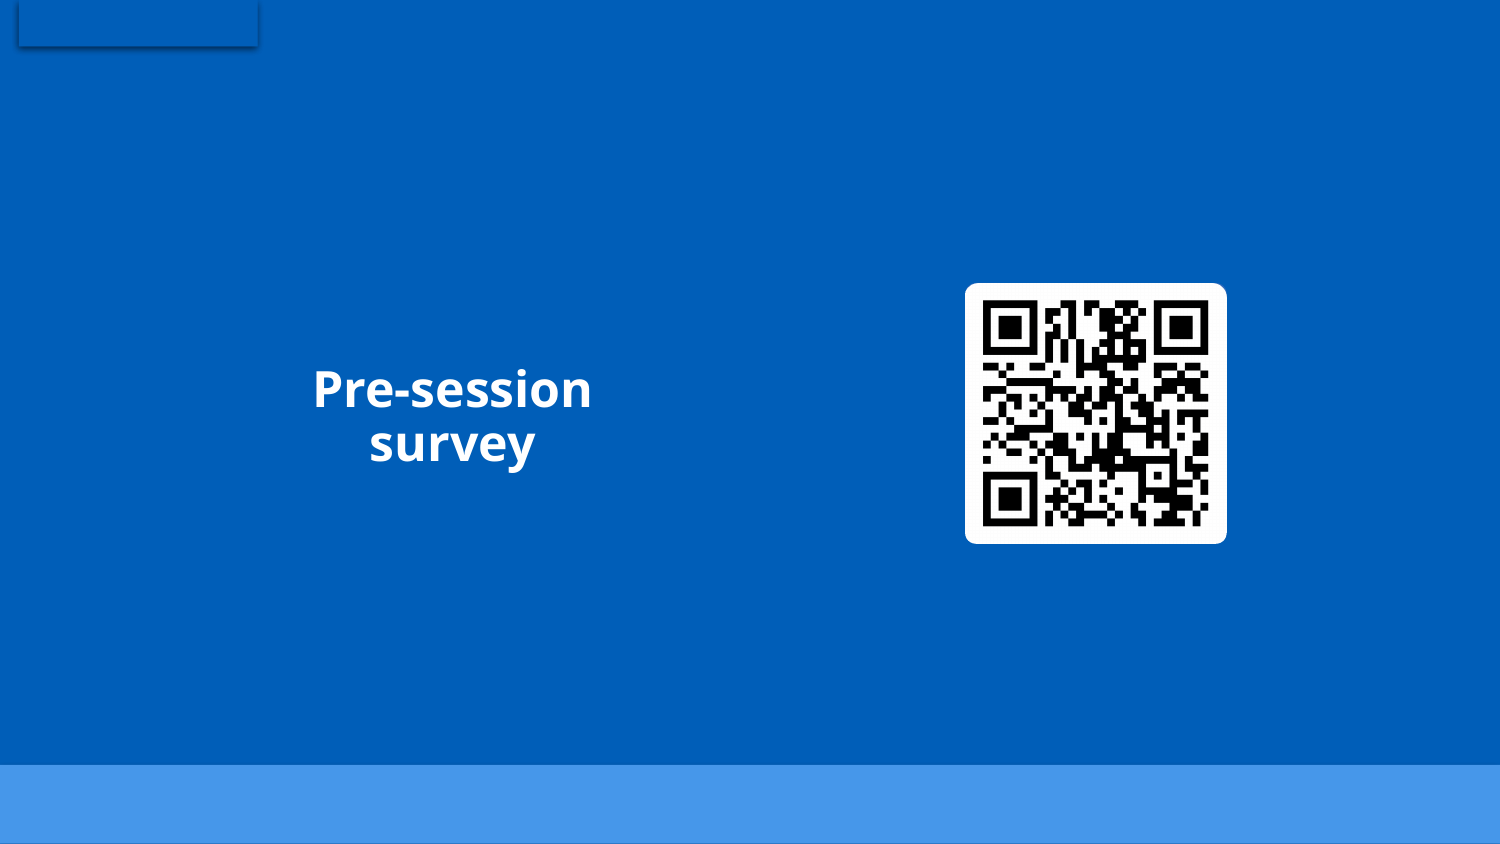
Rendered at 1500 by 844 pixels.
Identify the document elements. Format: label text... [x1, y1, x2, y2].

picture [964, 282, 1227, 544]
title Pre-session survey [247, 357, 659, 427]
